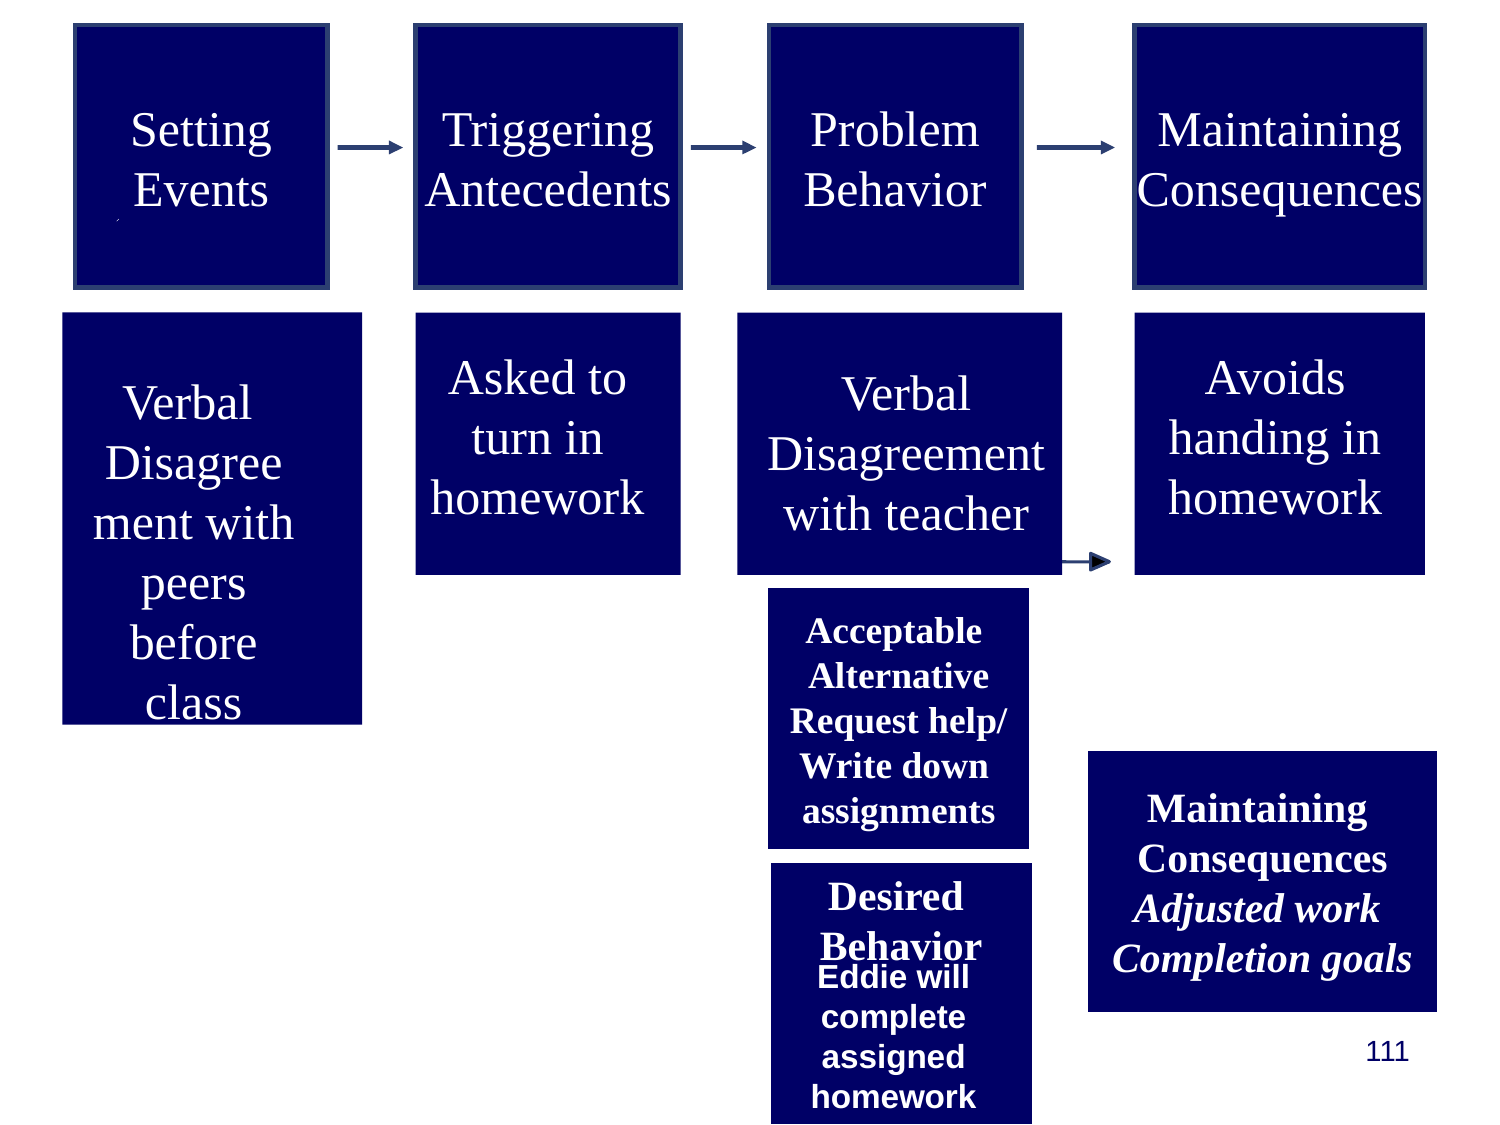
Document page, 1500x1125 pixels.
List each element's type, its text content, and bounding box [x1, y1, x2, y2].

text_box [62, 312, 1426, 742]
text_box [74, 24, 1426, 288]
text_box Desired Behavior [769, 862, 1033, 948]
text_box Acceptable Alternative Request help/ Write down assignments [767, 751, 1031, 850]
text_box Maintaining Consequences Adjusted work Completion goals [1087, 750, 1438, 1013]
slide_number 111 [1074, 1024, 1426, 1103]
text_box Eddie will complete assigned homework [749, 948, 1038, 1123]
